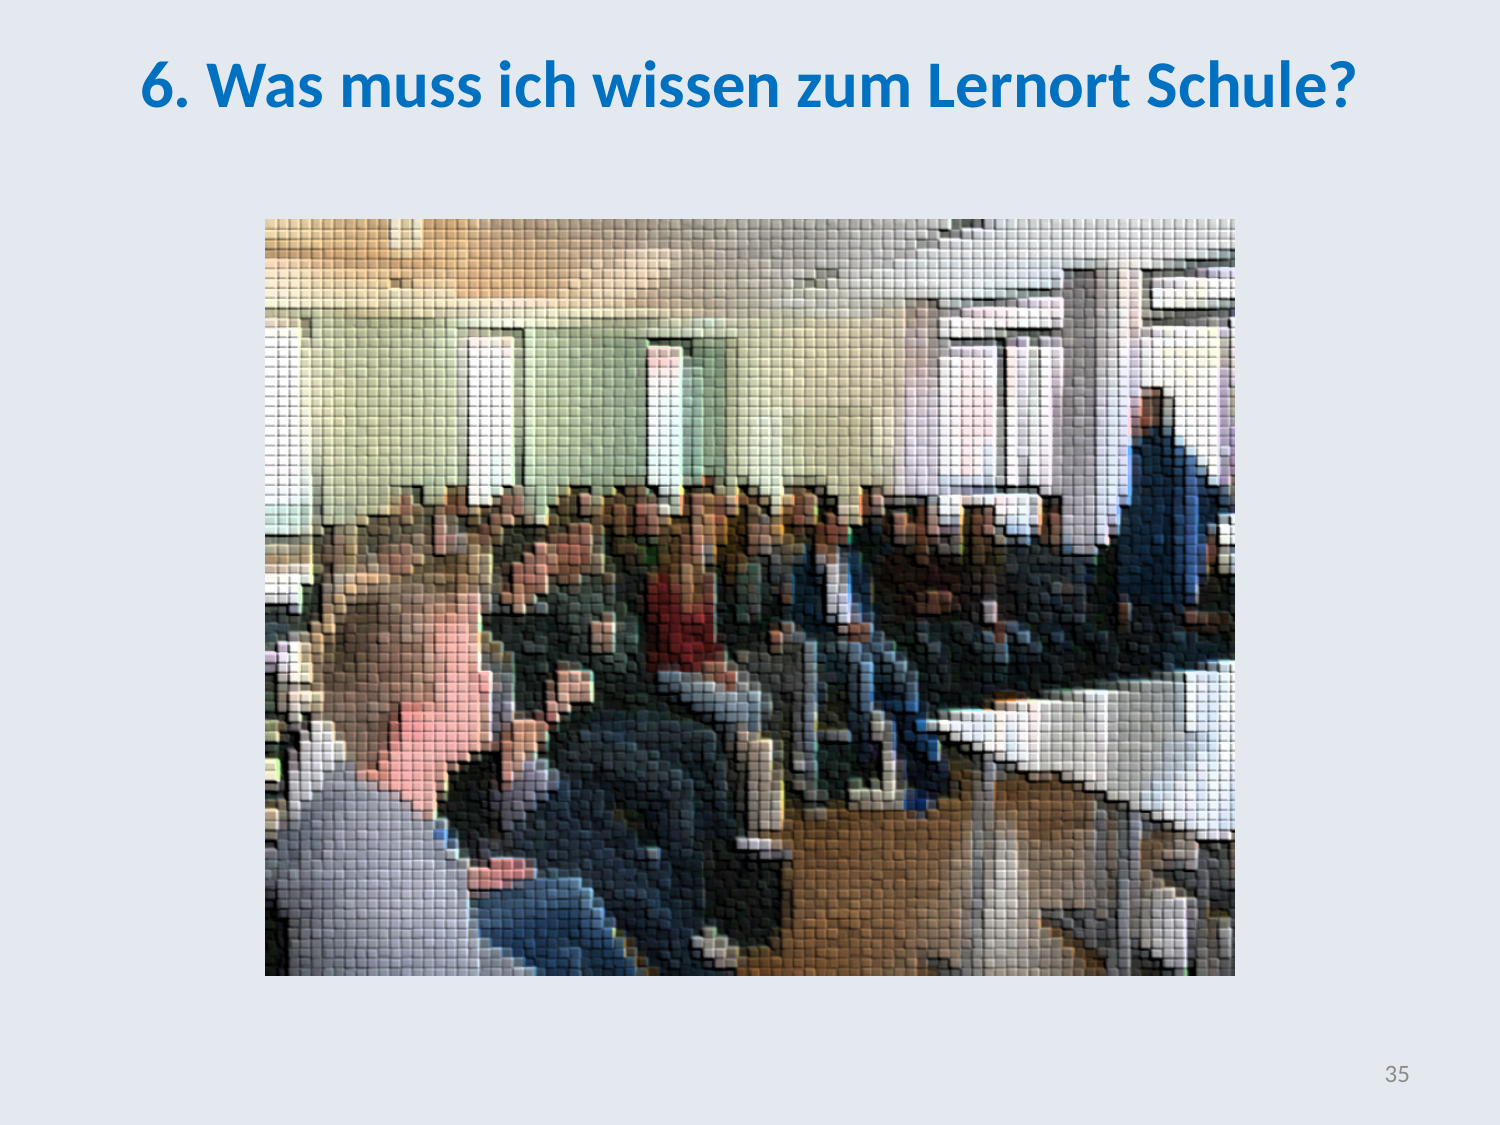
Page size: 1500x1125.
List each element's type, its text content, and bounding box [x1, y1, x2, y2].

title 6. Was muss ich wissen zum Lernort Schule? [0, 0, 1500, 161]
slide_number 35 [1074, 1042, 1425, 1103]
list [265, 219, 1235, 977]
